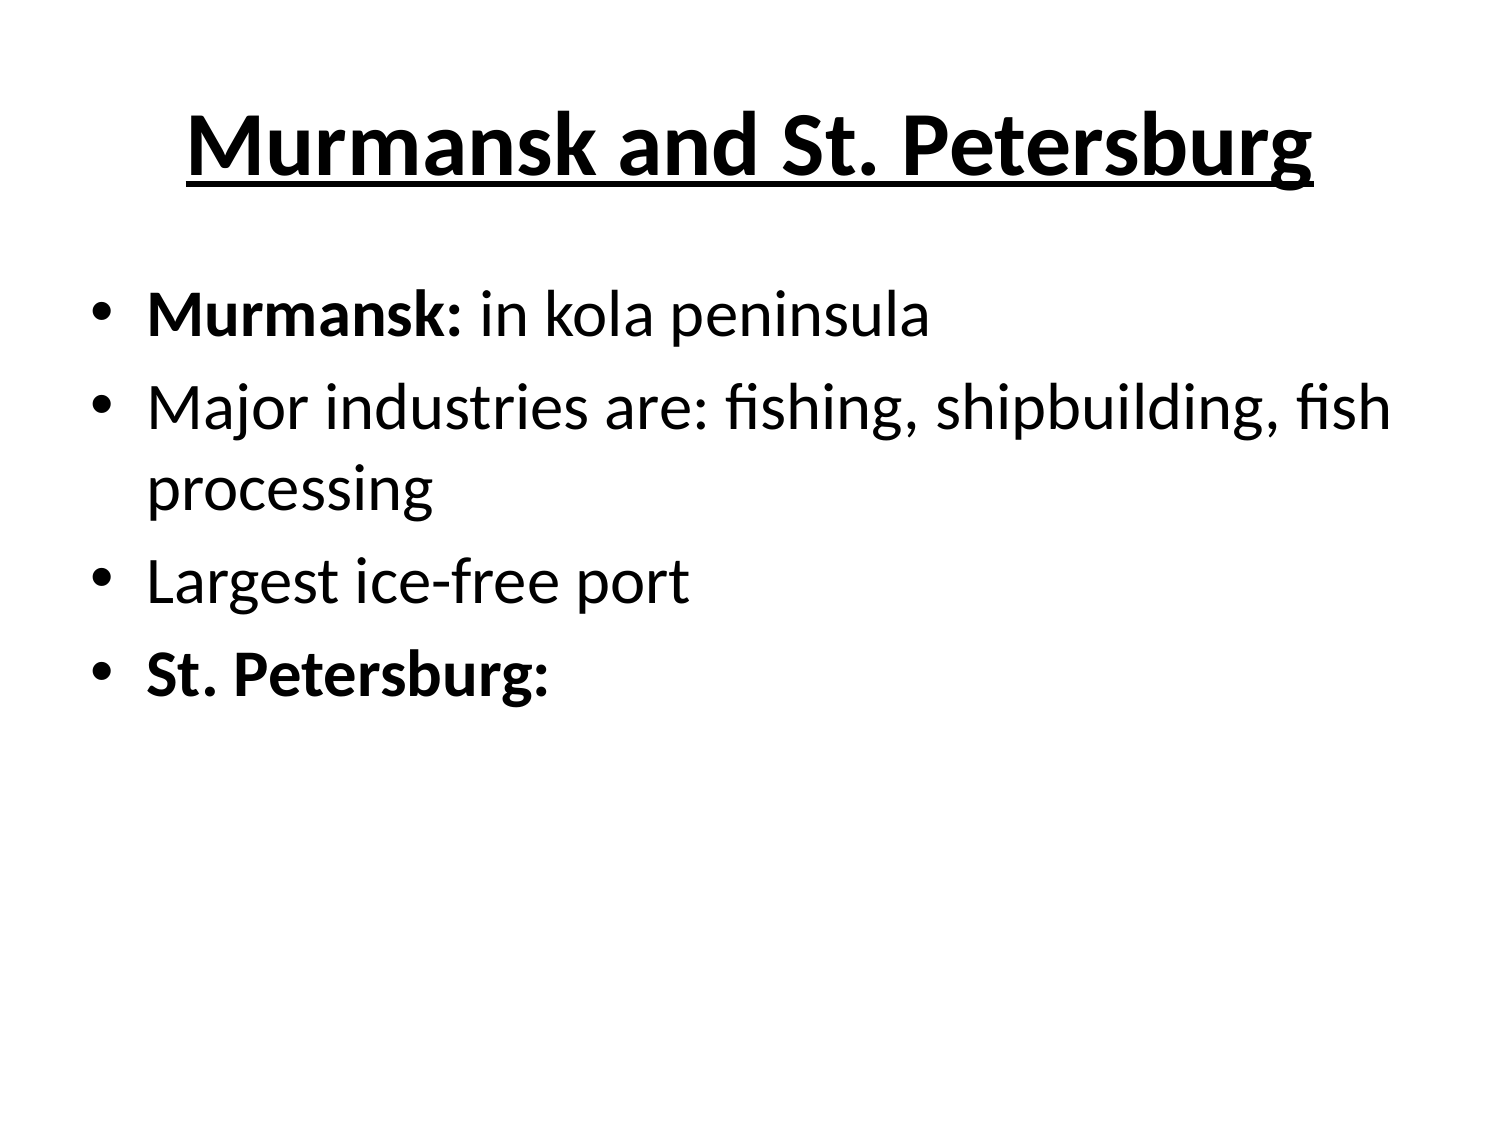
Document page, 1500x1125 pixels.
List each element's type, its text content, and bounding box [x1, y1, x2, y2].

title Murmansk and St. Petersburg [74, 44, 1426, 233]
list Murmansk: in kola peninsula Major industries are: fishing, shipbuilding, fish processing Largest ice-free port St. Petersburg: [74, 262, 1426, 1006]
